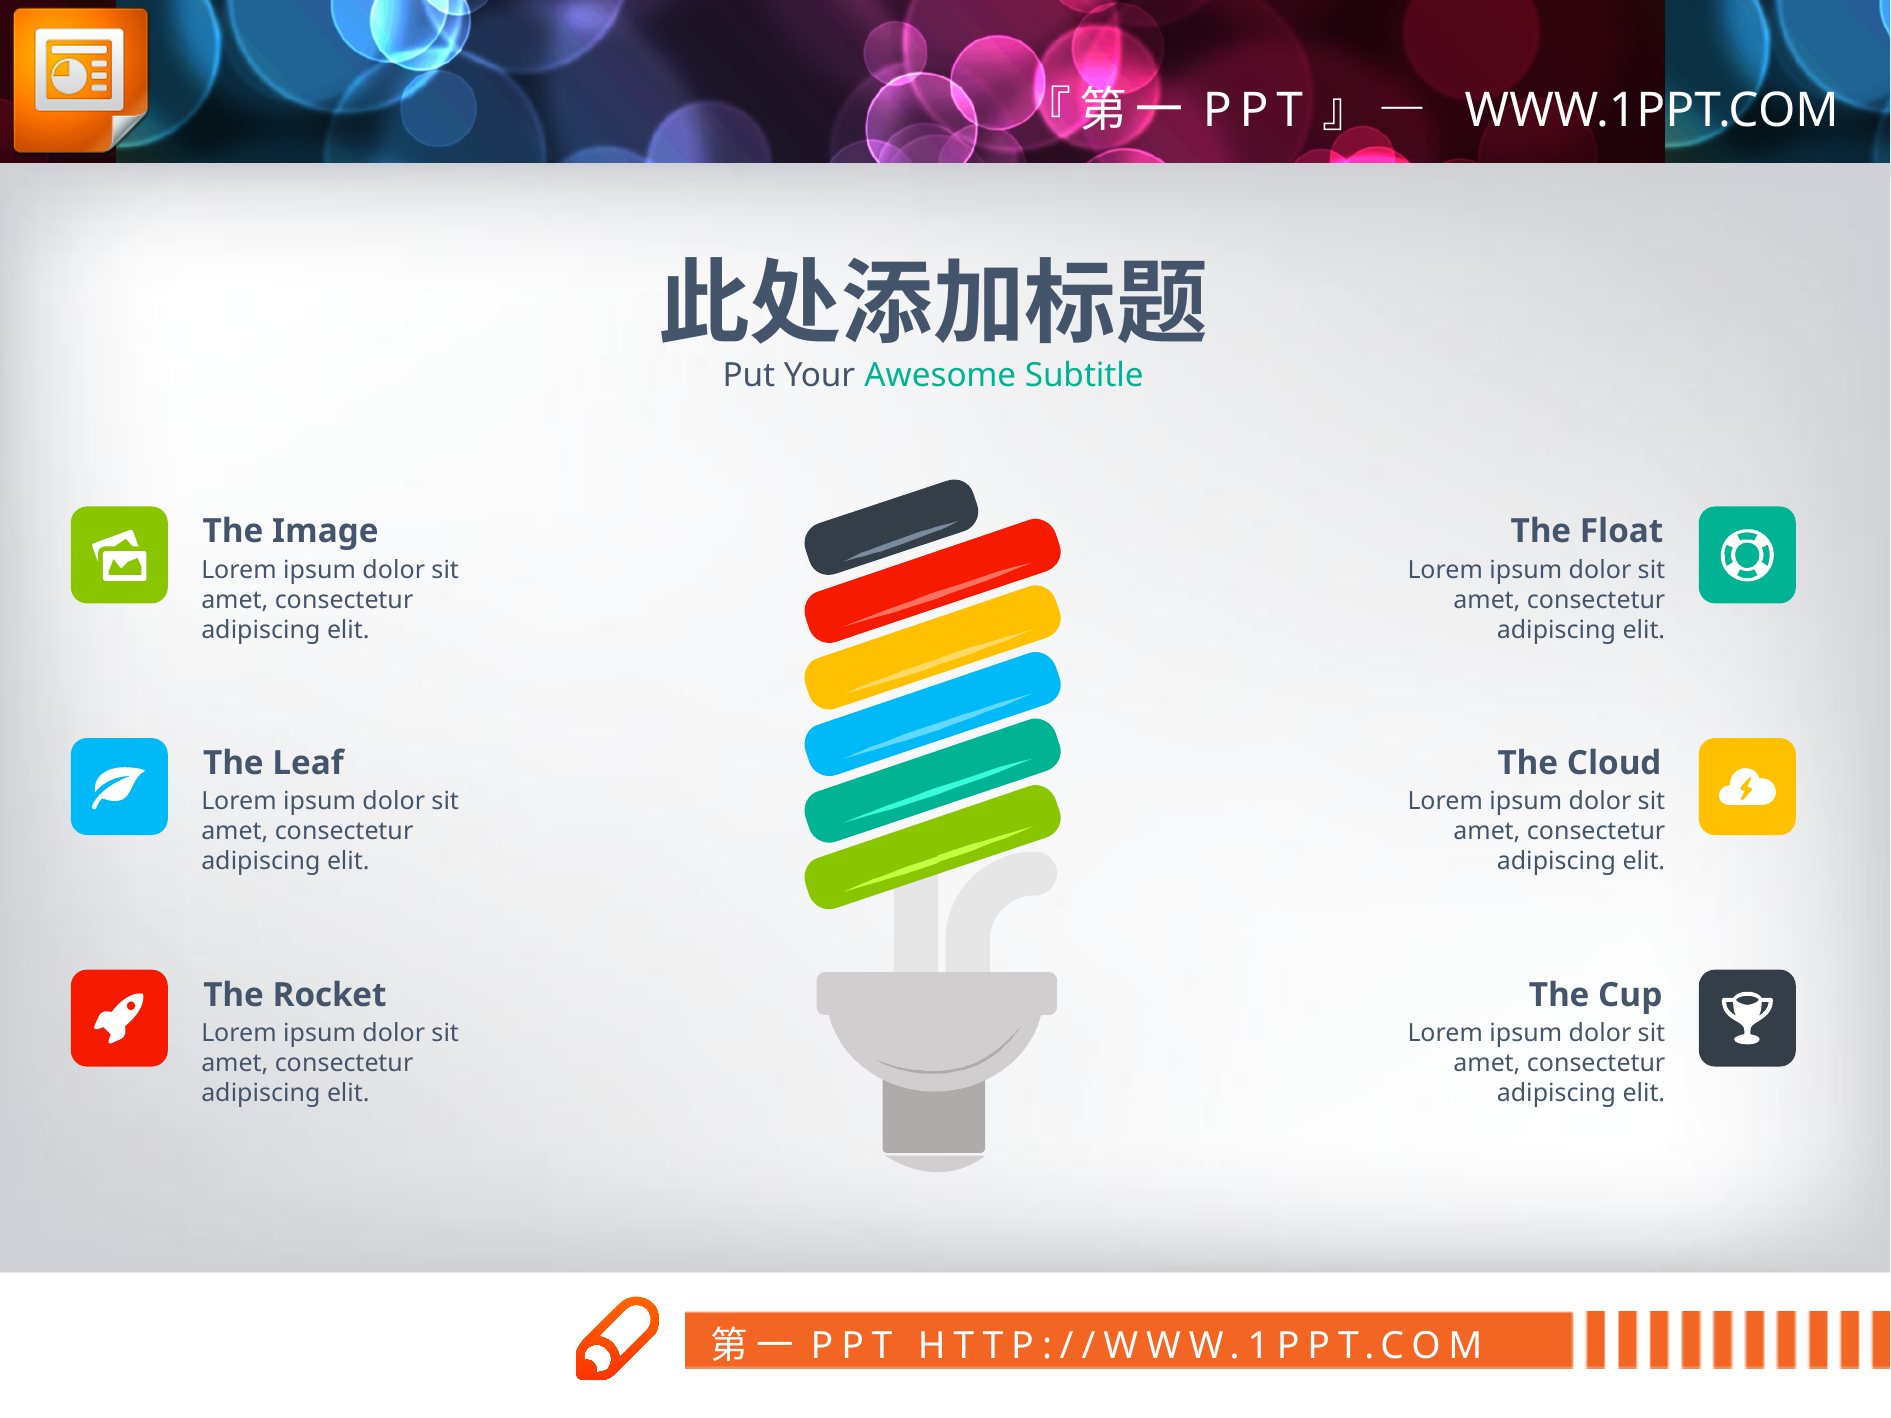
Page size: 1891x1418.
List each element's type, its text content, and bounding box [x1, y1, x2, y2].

text_box [1720, 529, 1774, 582]
text_box [1718, 768, 1776, 805]
picture [685, 1311, 1891, 1369]
text_box Lorem ipsum dolor sit amet, consectetur adipiscing elit. [1330, 777, 1681, 883]
text_box [70, 969, 168, 1067]
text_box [801, 476, 982, 578]
text_box [1698, 738, 1796, 836]
text_box Lorem ipsum dolor sit amet, consectetur adipiscing elit. [1330, 545, 1681, 651]
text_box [808, 919, 1058, 1194]
text_box [92, 529, 139, 562]
text_box Lorem ipsum dolor sit amet, consectetur adipiscing elit. [186, 545, 537, 651]
picture [0, 0, 1891, 1275]
text_box [102, 551, 147, 581]
text_box The Float [1495, 502, 1679, 557]
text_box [801, 515, 1064, 646]
text_box Lorem ipsum dolor sit amet, consectetur adipiscing elit. [186, 777, 537, 883]
text_box [70, 506, 168, 604]
text_box The Rocket [188, 965, 403, 1021]
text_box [801, 649, 1064, 715]
text_box [91, 767, 145, 810]
text_box Lorem ipsum dolor sit amet, consectetur adipiscing elit. [186, 1009, 537, 1114]
text_box The Leaf [188, 733, 359, 789]
text_box [1698, 969, 1796, 1067]
text_box The Cloud [1482, 733, 1677, 789]
text_box [1721, 991, 1773, 1045]
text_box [801, 715, 1064, 782]
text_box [801, 782, 1064, 913]
text_box [70, 738, 168, 836]
text_box The Cup [1513, 965, 1678, 1021]
text_box [1698, 506, 1796, 604]
text_box Lorem ipsum dolor sit amet, consectetur adipiscing elit. [1330, 1009, 1681, 1114]
text_box The Image [187, 502, 394, 557]
text_box Put Your Awesome Subtitle [707, 346, 1159, 401]
text_box 此处添加标题 [643, 236, 1224, 362]
text_box [94, 993, 144, 1044]
